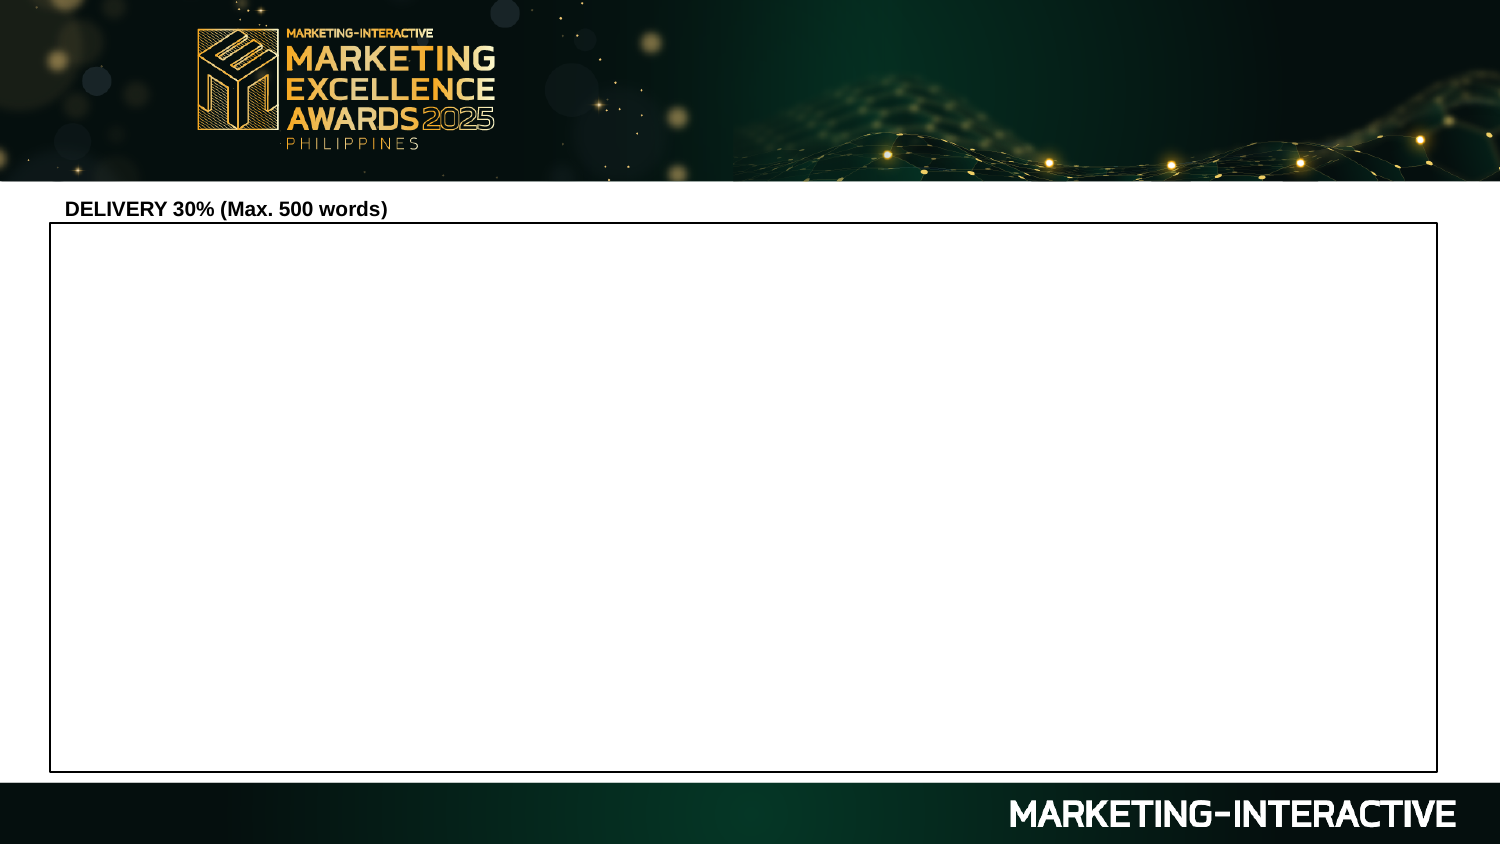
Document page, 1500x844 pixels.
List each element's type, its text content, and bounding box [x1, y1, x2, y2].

text_box DELIVERY 30% (Max. 500 words) [50, 184, 1450, 228]
picture [0, 0, 1500, 844]
text_box [48, 221, 1440, 774]
